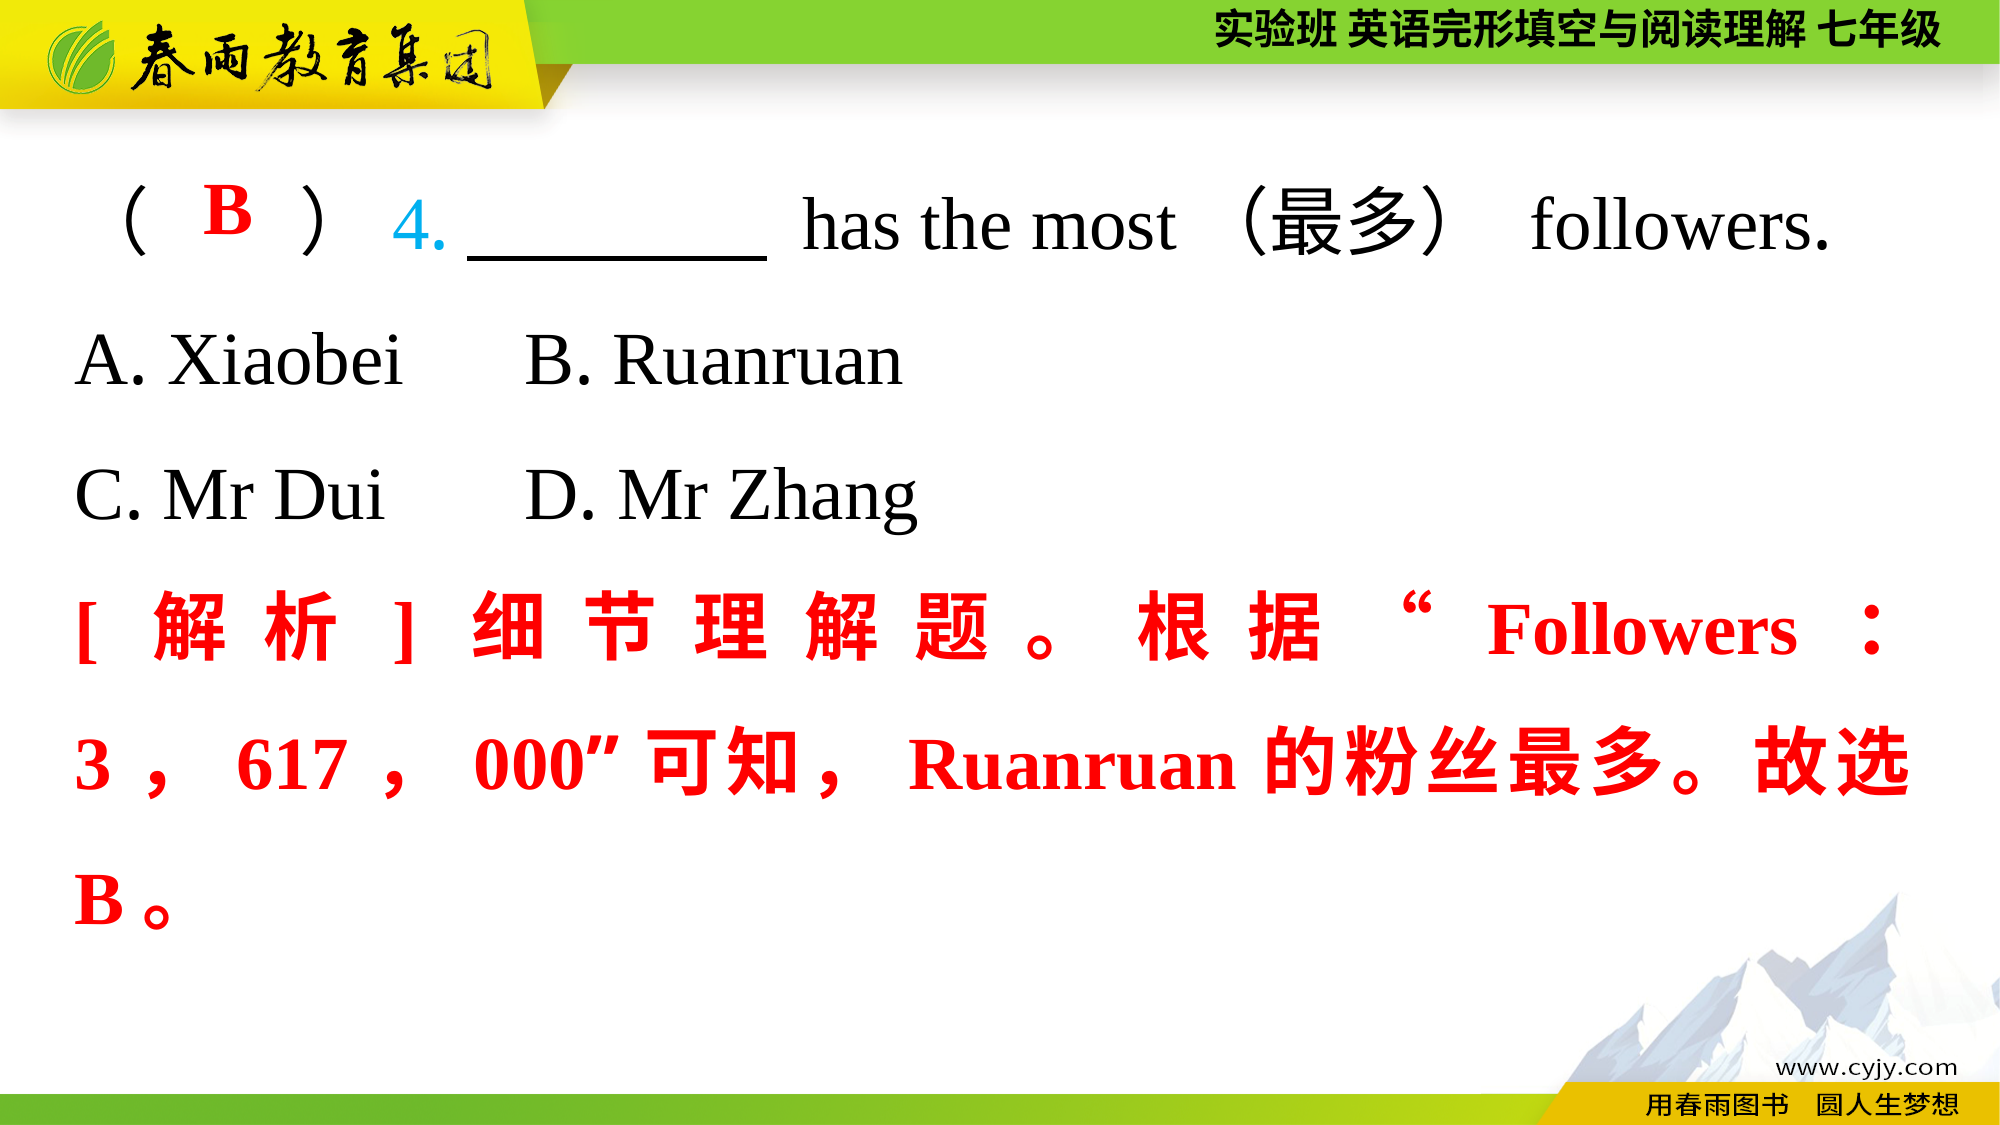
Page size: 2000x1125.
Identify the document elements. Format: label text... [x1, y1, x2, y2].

list （ ）4. has the most（最多） followers. A. Xiaobei B. Ruanruan C. Mr Dui D. Mr Zhang [59, 122, 1944, 527]
text_box [解析]细节理解题。根据“Followers： 3，617，000”可知，Ruanruan的粉丝最多。故选B。 [59, 527, 1944, 947]
picture [0, 0, 2000, 1125]
text_box B [188, 152, 269, 258]
